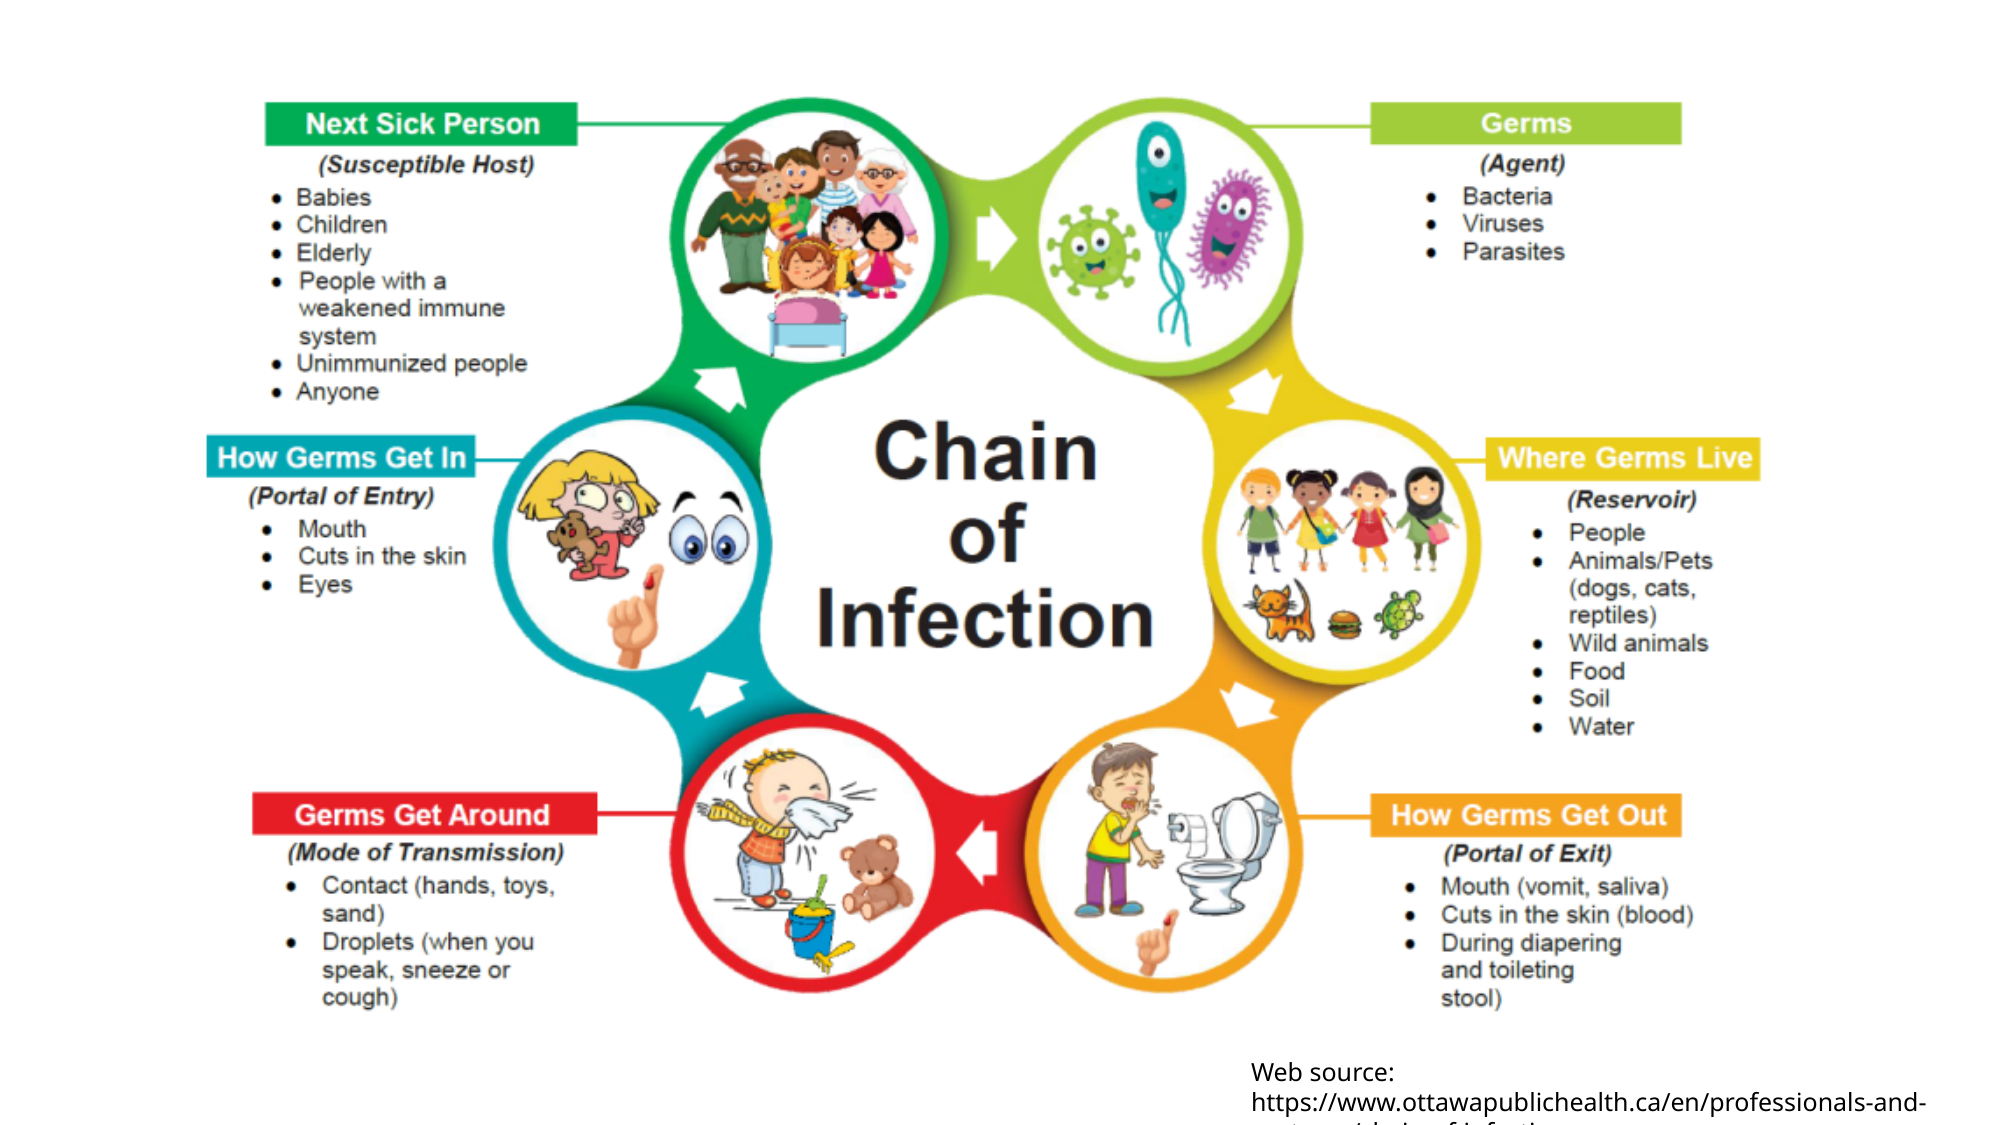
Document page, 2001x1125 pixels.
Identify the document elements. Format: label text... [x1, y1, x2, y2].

picture [192, 78, 1771, 1022]
text_box Web source: https://www.ottawapublichealth.ca/en/professionals-and-partners/chain-of-infection.aspx [1236, 1049, 2000, 1125]
